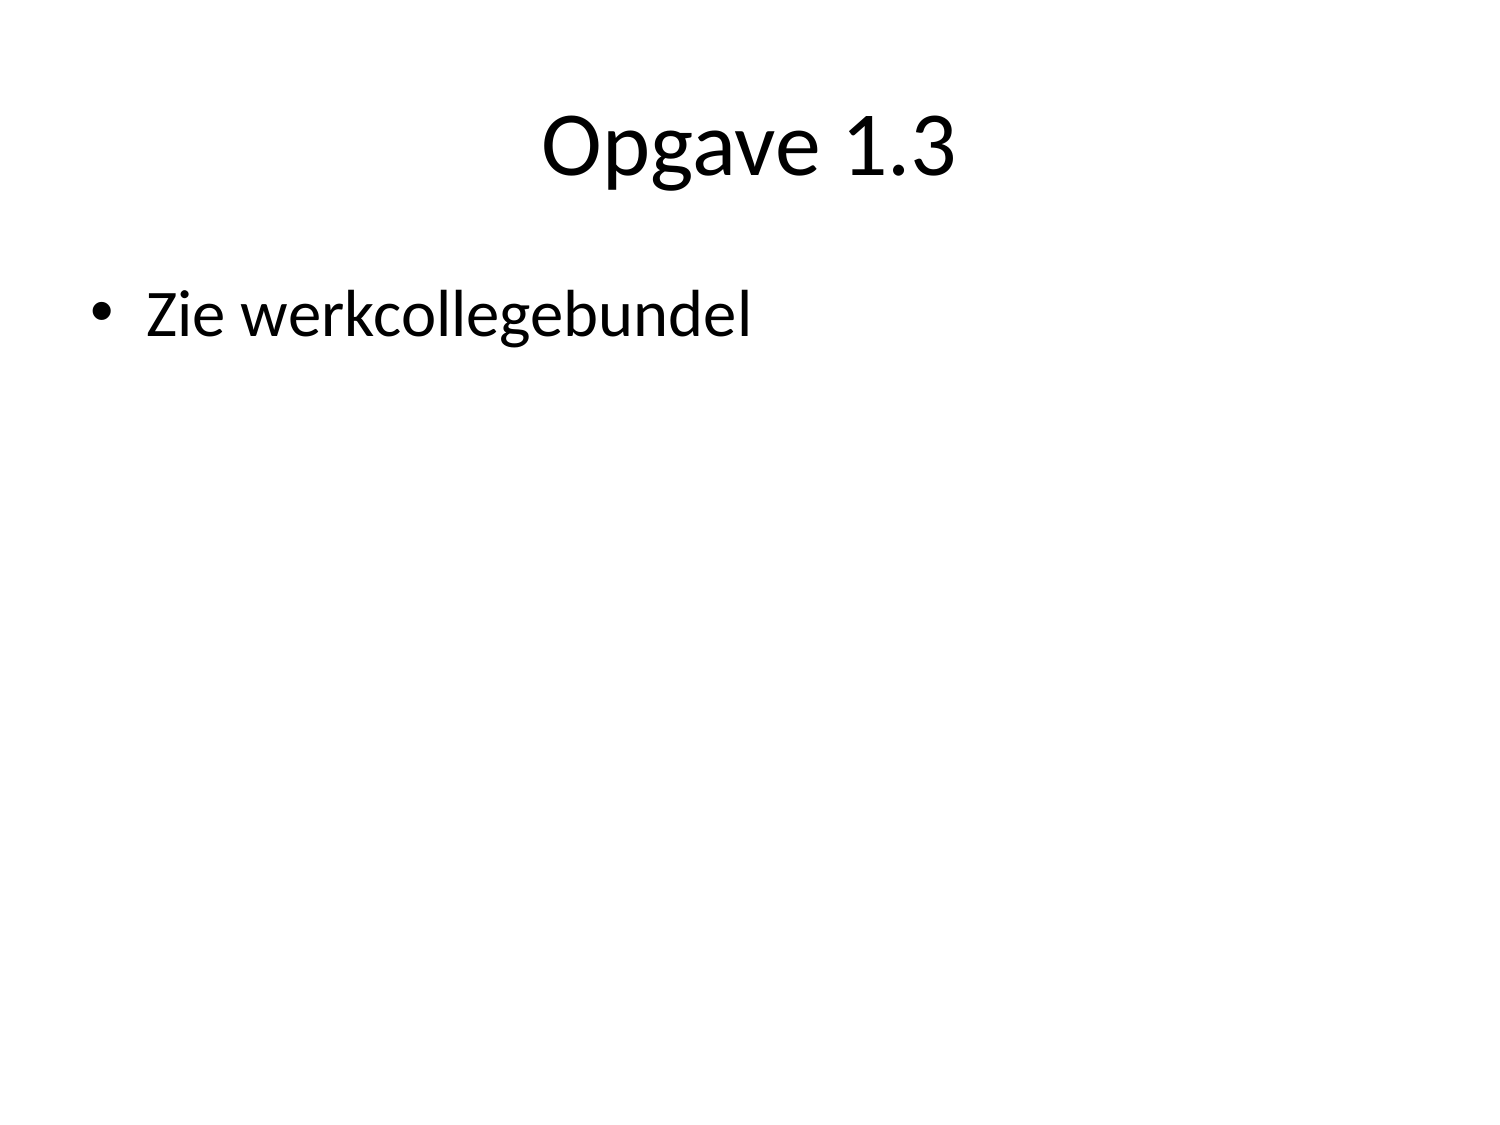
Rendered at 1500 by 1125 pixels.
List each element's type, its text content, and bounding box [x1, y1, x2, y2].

title Opgave 1.3 [75, 45, 1425, 233]
list Zie werkcollegebundel [75, 262, 1425, 1005]
